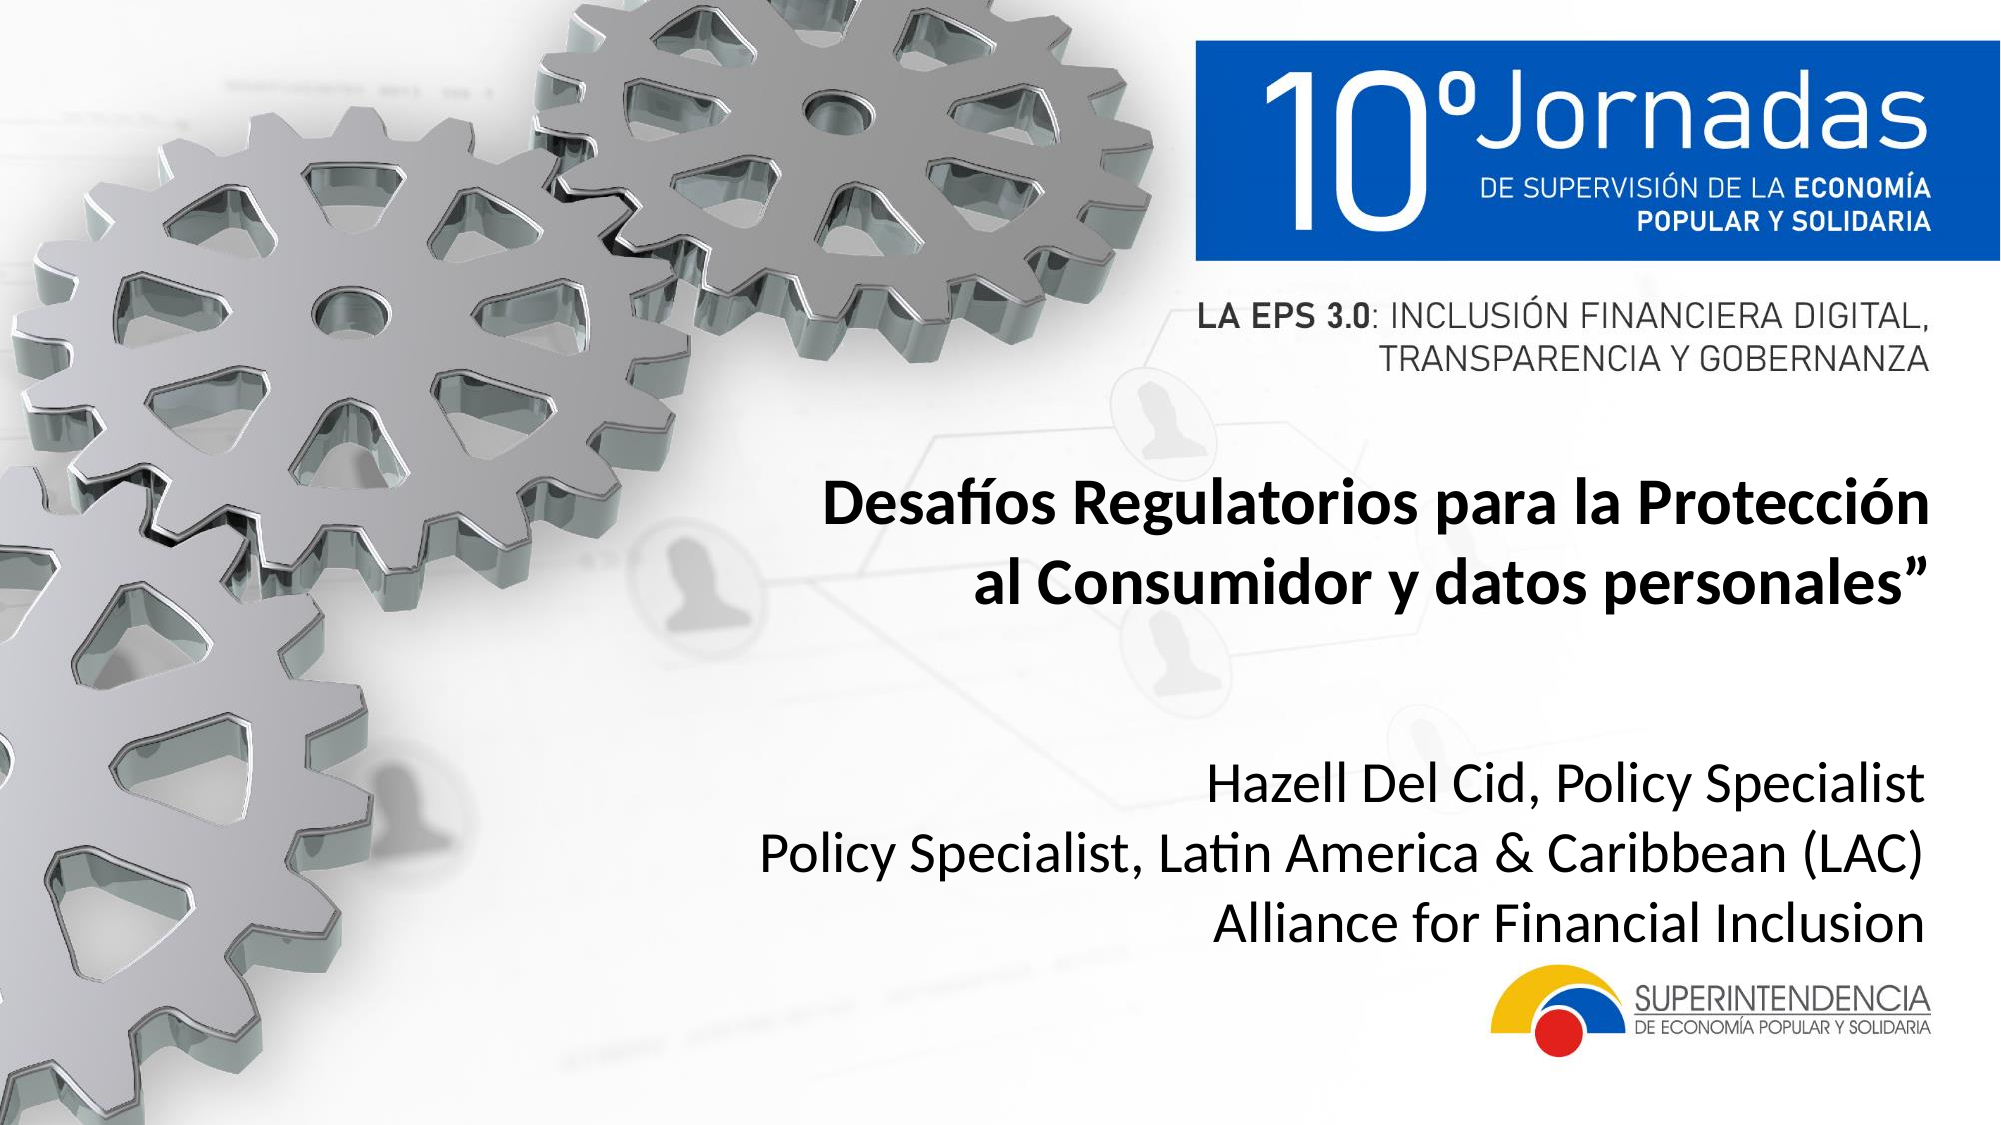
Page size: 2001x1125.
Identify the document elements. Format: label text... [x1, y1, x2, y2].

picture [0, 0, 2001, 1125]
text_box Hazell Del Cid, Policy Specialist Policy Specialist, Latin America & Caribbean (LAC) Alliance for Financial Inclusion [744, 736, 1941, 961]
text_box Desafíos Regulatorios para la Protección al Consumidor y datos personales” [782, 450, 1948, 626]
